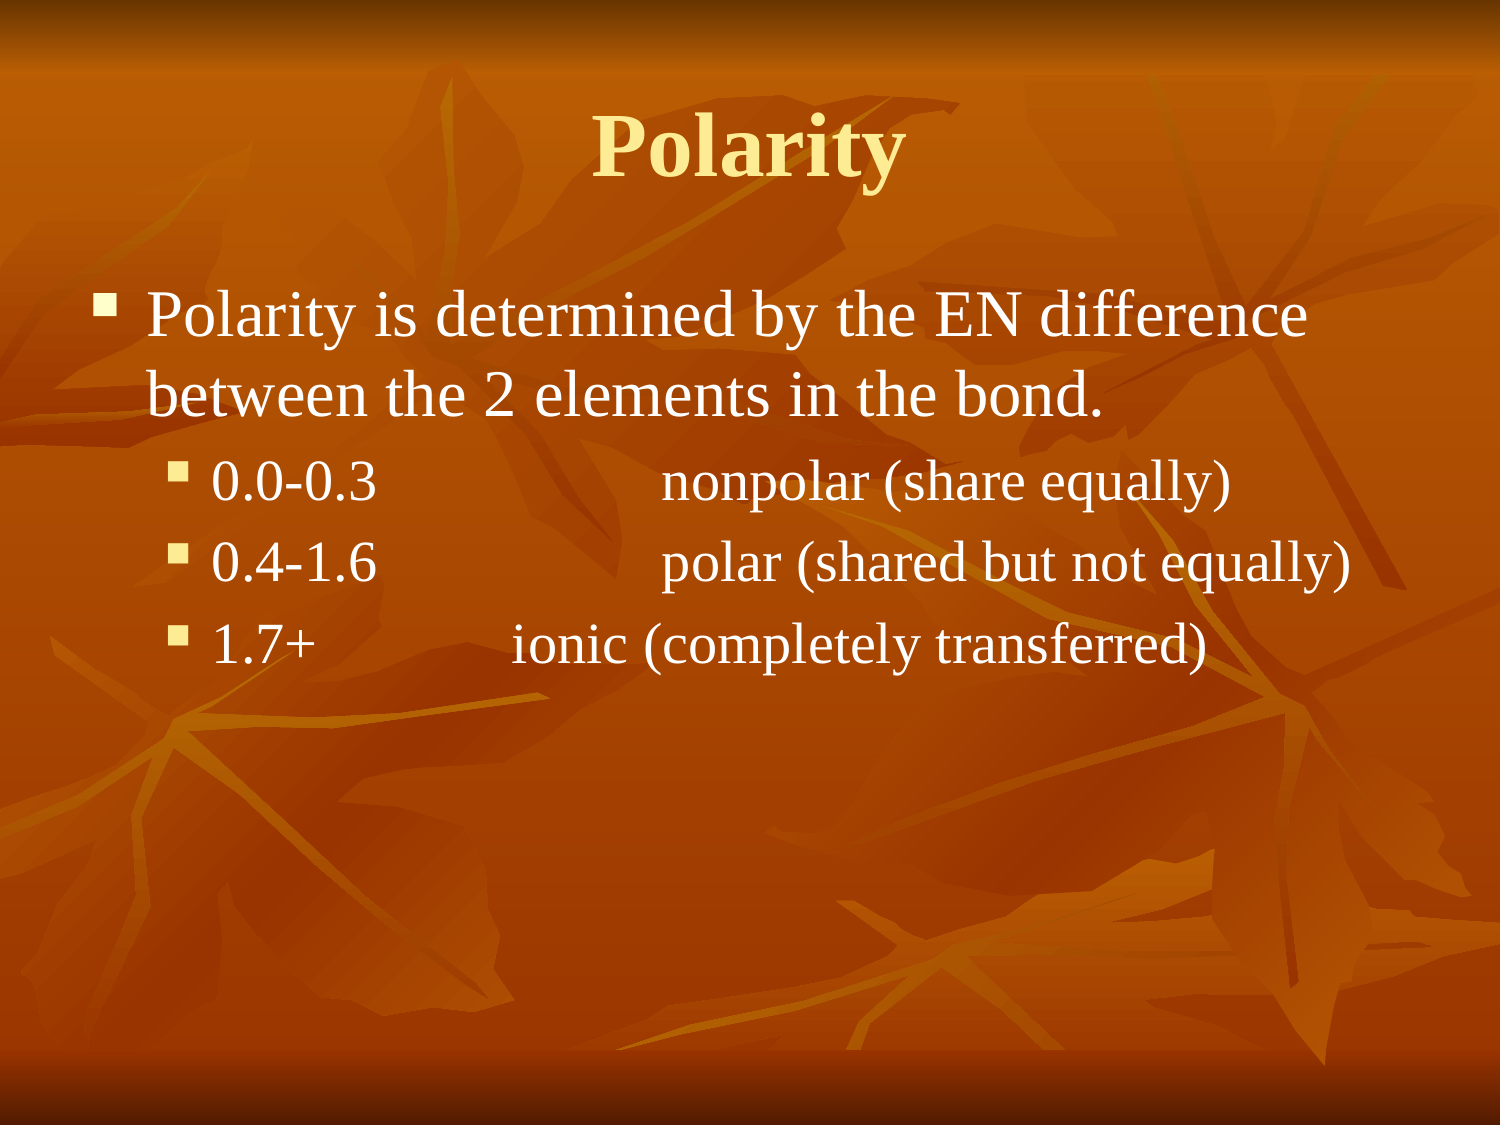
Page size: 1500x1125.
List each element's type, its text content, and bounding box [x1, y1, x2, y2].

title Polarity [74, 45, 1426, 234]
list Polarity is determined by the EN difference between the 2 elements in the bond. 0.0-0.3 nonpolar (share equally) 0.4-1.6 polar (shared but not equally) 1.7+ ionic (completely transferred) [74, 262, 1426, 1006]
